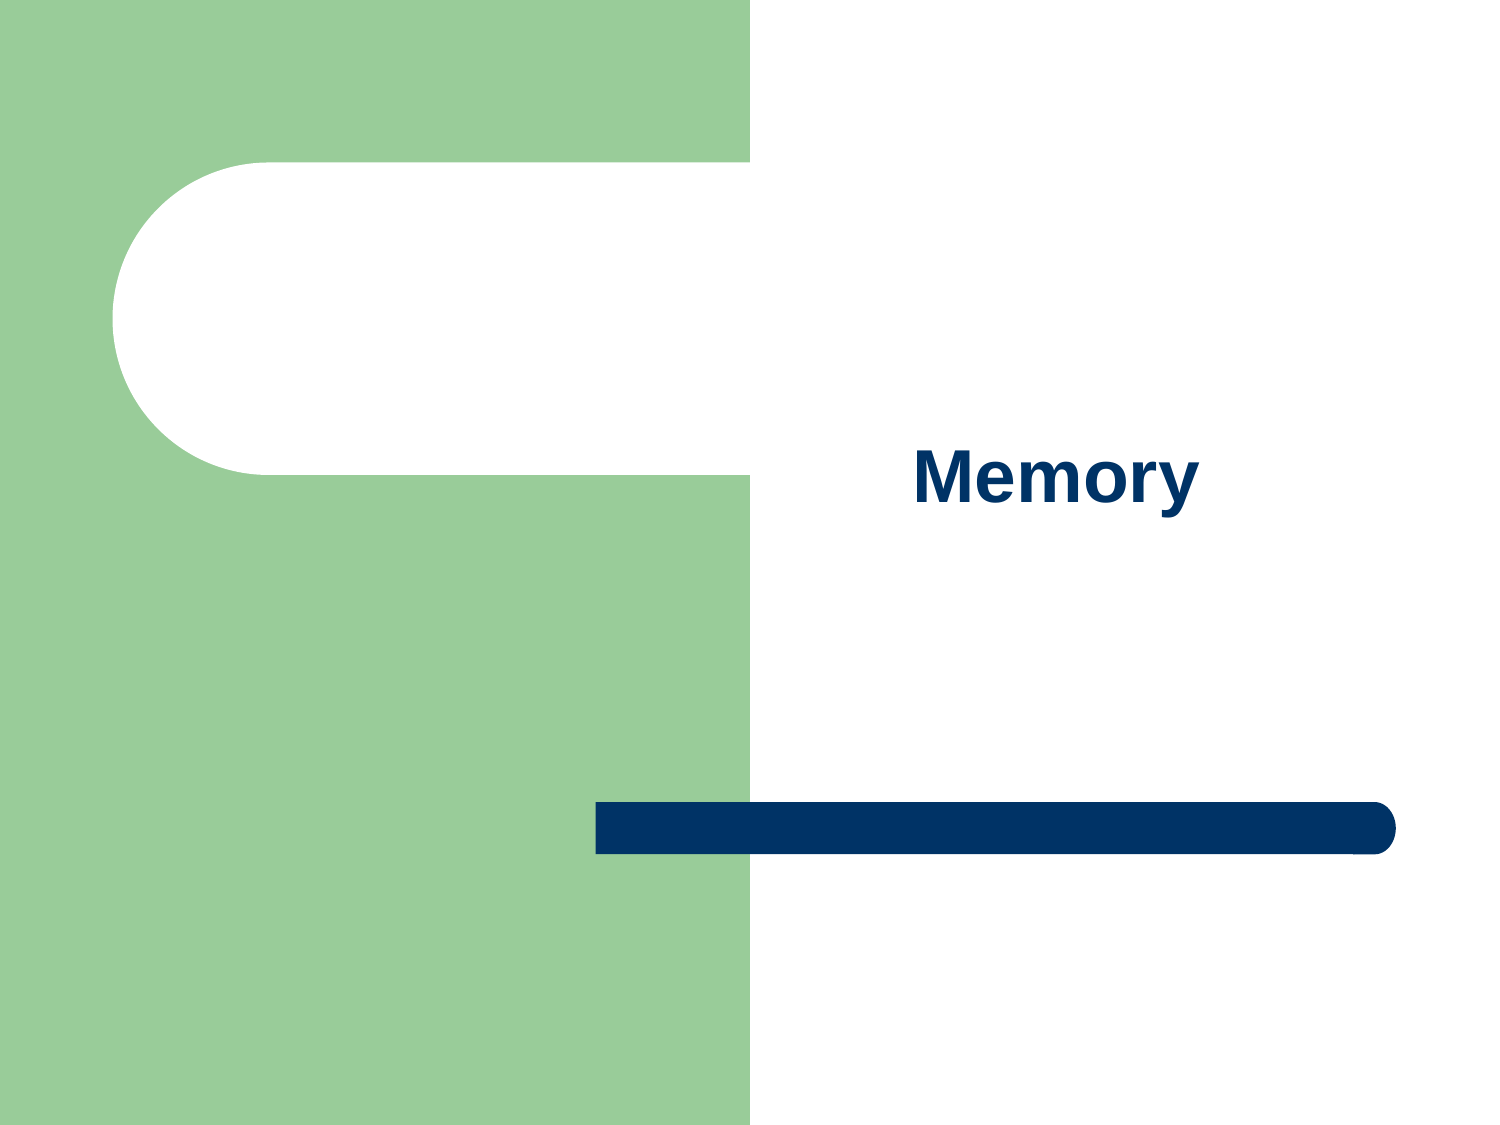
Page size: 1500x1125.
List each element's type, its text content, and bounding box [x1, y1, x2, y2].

title Memory [749, 396, 1363, 560]
